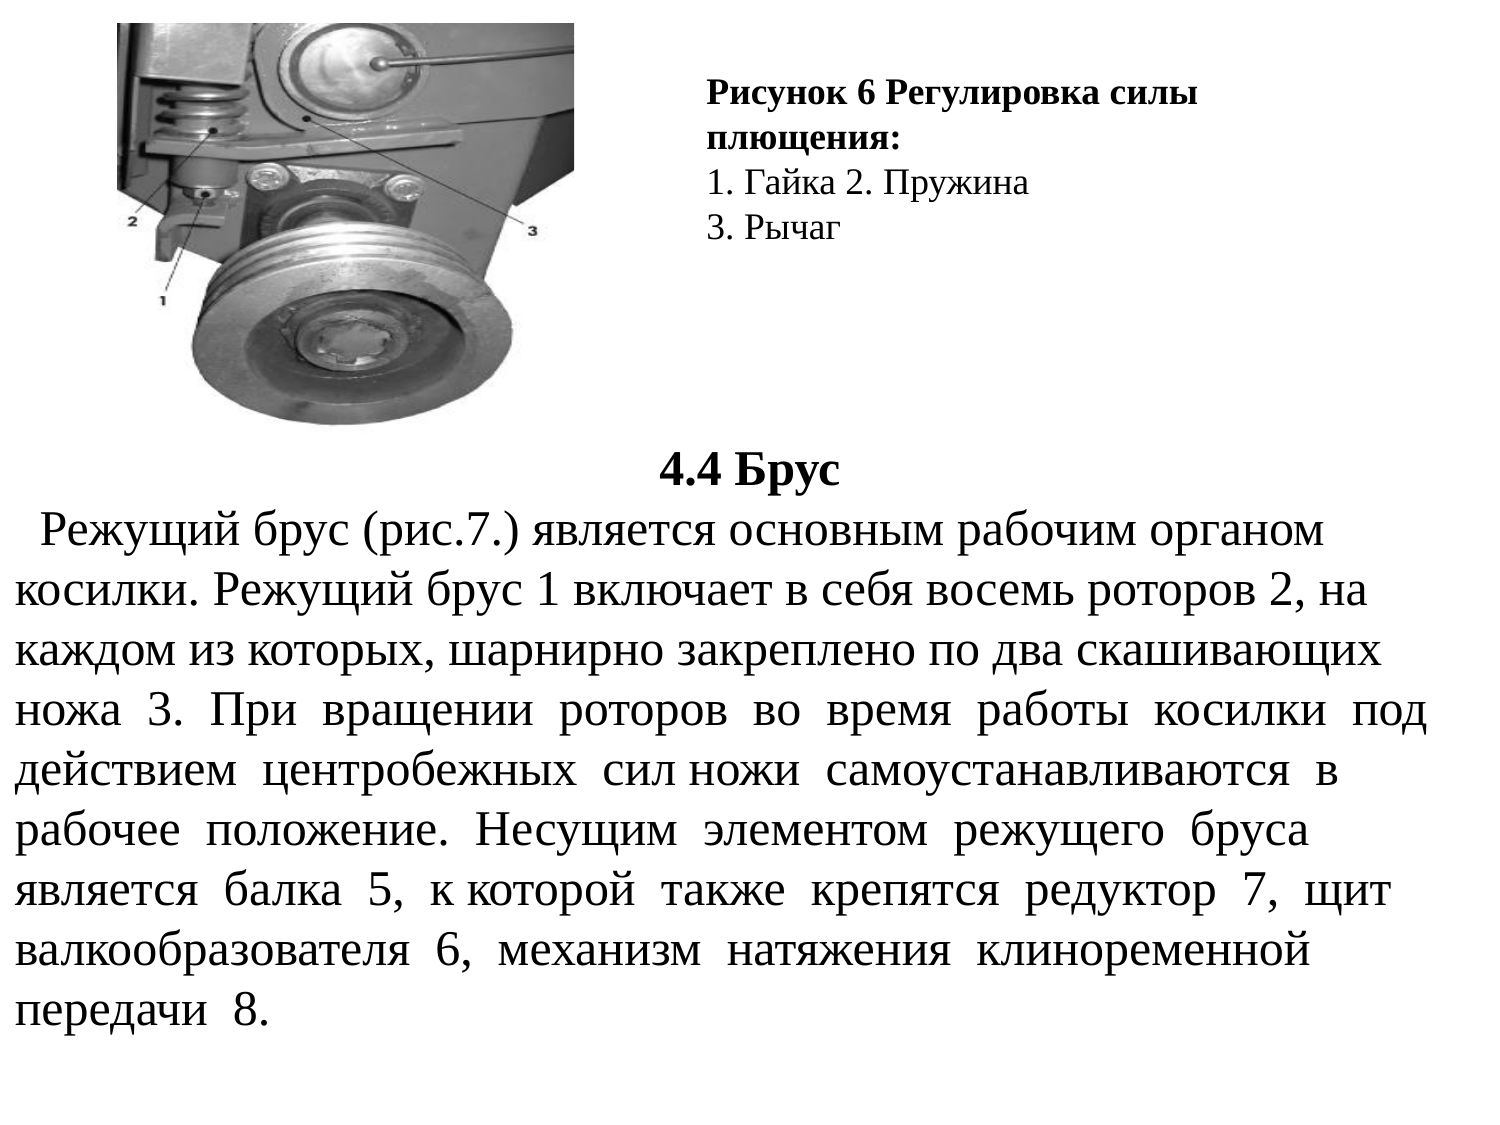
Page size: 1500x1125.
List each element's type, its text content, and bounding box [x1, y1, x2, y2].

picture [116, 23, 575, 434]
text_box 4.4 Брус Режущий брус (рис.7.) является основным рабочим органом косилки. Режущий брус 1 включает в себя восемь роторов 2, на каждом из которых, шарнирно закреплено по два скашивающих ножа 3. При вращении роторов во время работы косилки под действием центробежных сил ножи самоустанавливаются в рабочее положение. Несущим элементом режущего бруса является балка 5, к которой также крепятся редуктор 7, щит валкообразователя 6, механизм натяжения клиноременной передачи 8. [0, 428, 1500, 1043]
text_box Рисунок 6 Регулировка силы плющения: 1. Гайка 2. Пружина 3. Рычаг [691, 59, 1254, 255]
